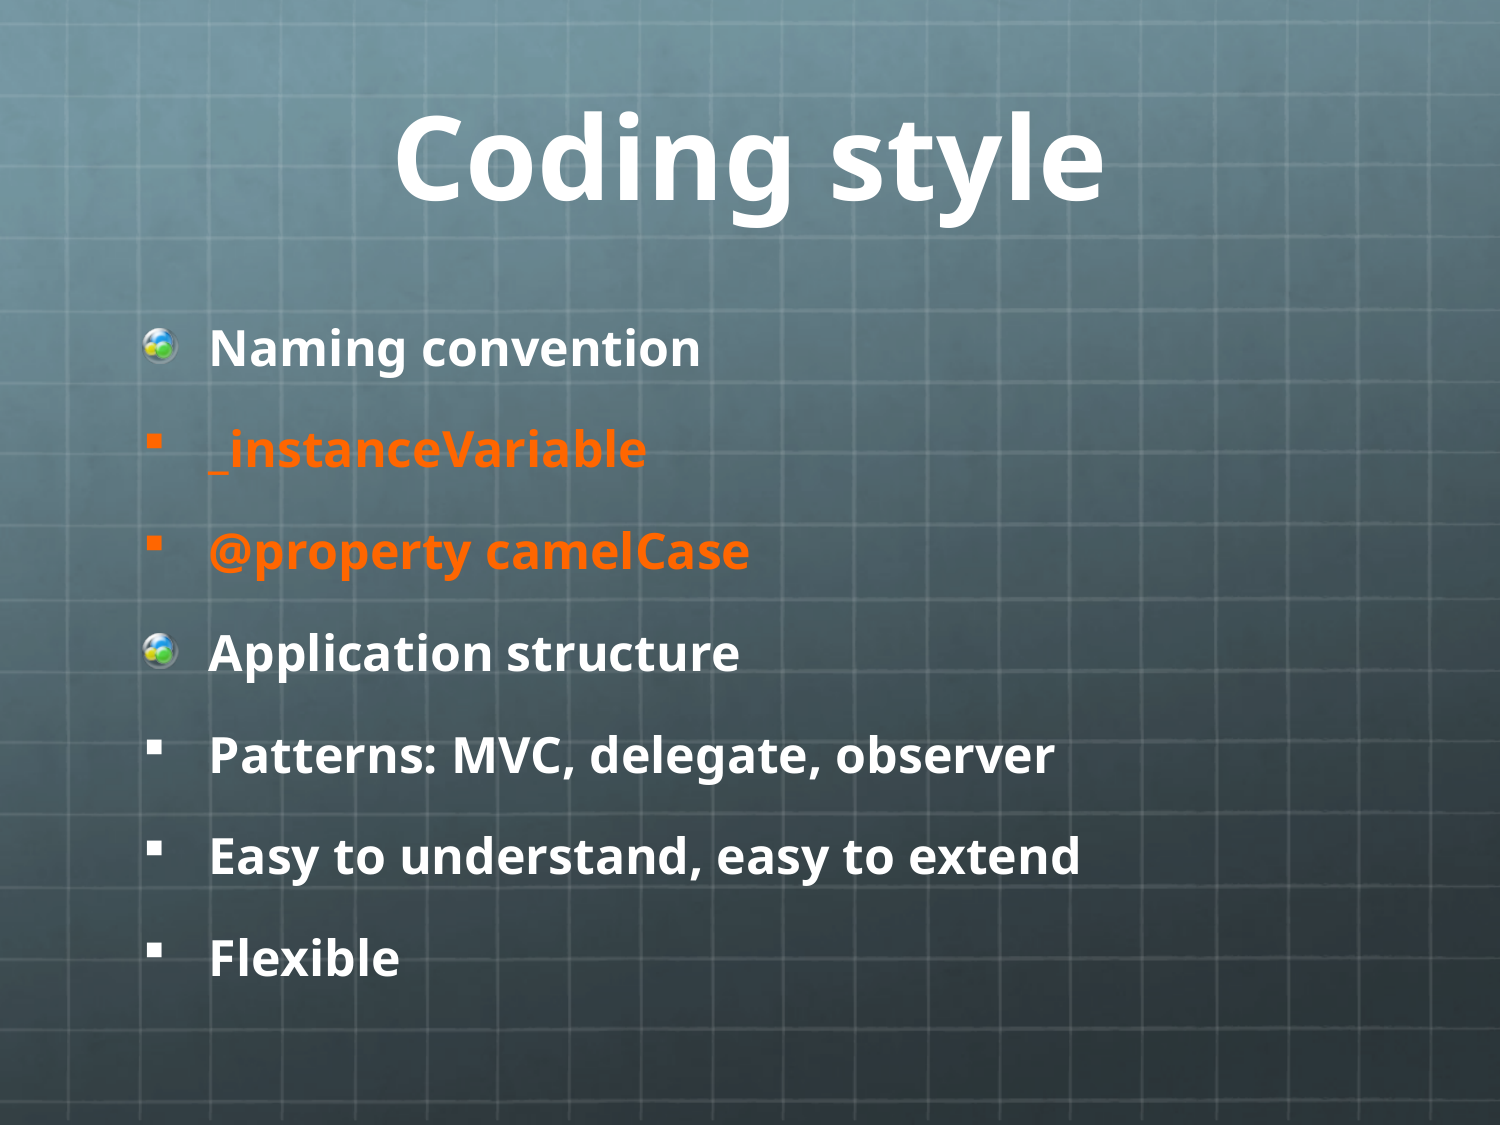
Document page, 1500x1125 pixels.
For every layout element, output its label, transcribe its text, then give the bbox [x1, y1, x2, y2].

title Coding style [127, 17, 1372, 289]
picture [0, 0, 1500, 1125]
list Naming convention _instanceVariable @property camelCase Application structure Patterns: MVC, delegate, observer Easy to understand, easy to extend Flexible [127, 308, 1372, 1092]
